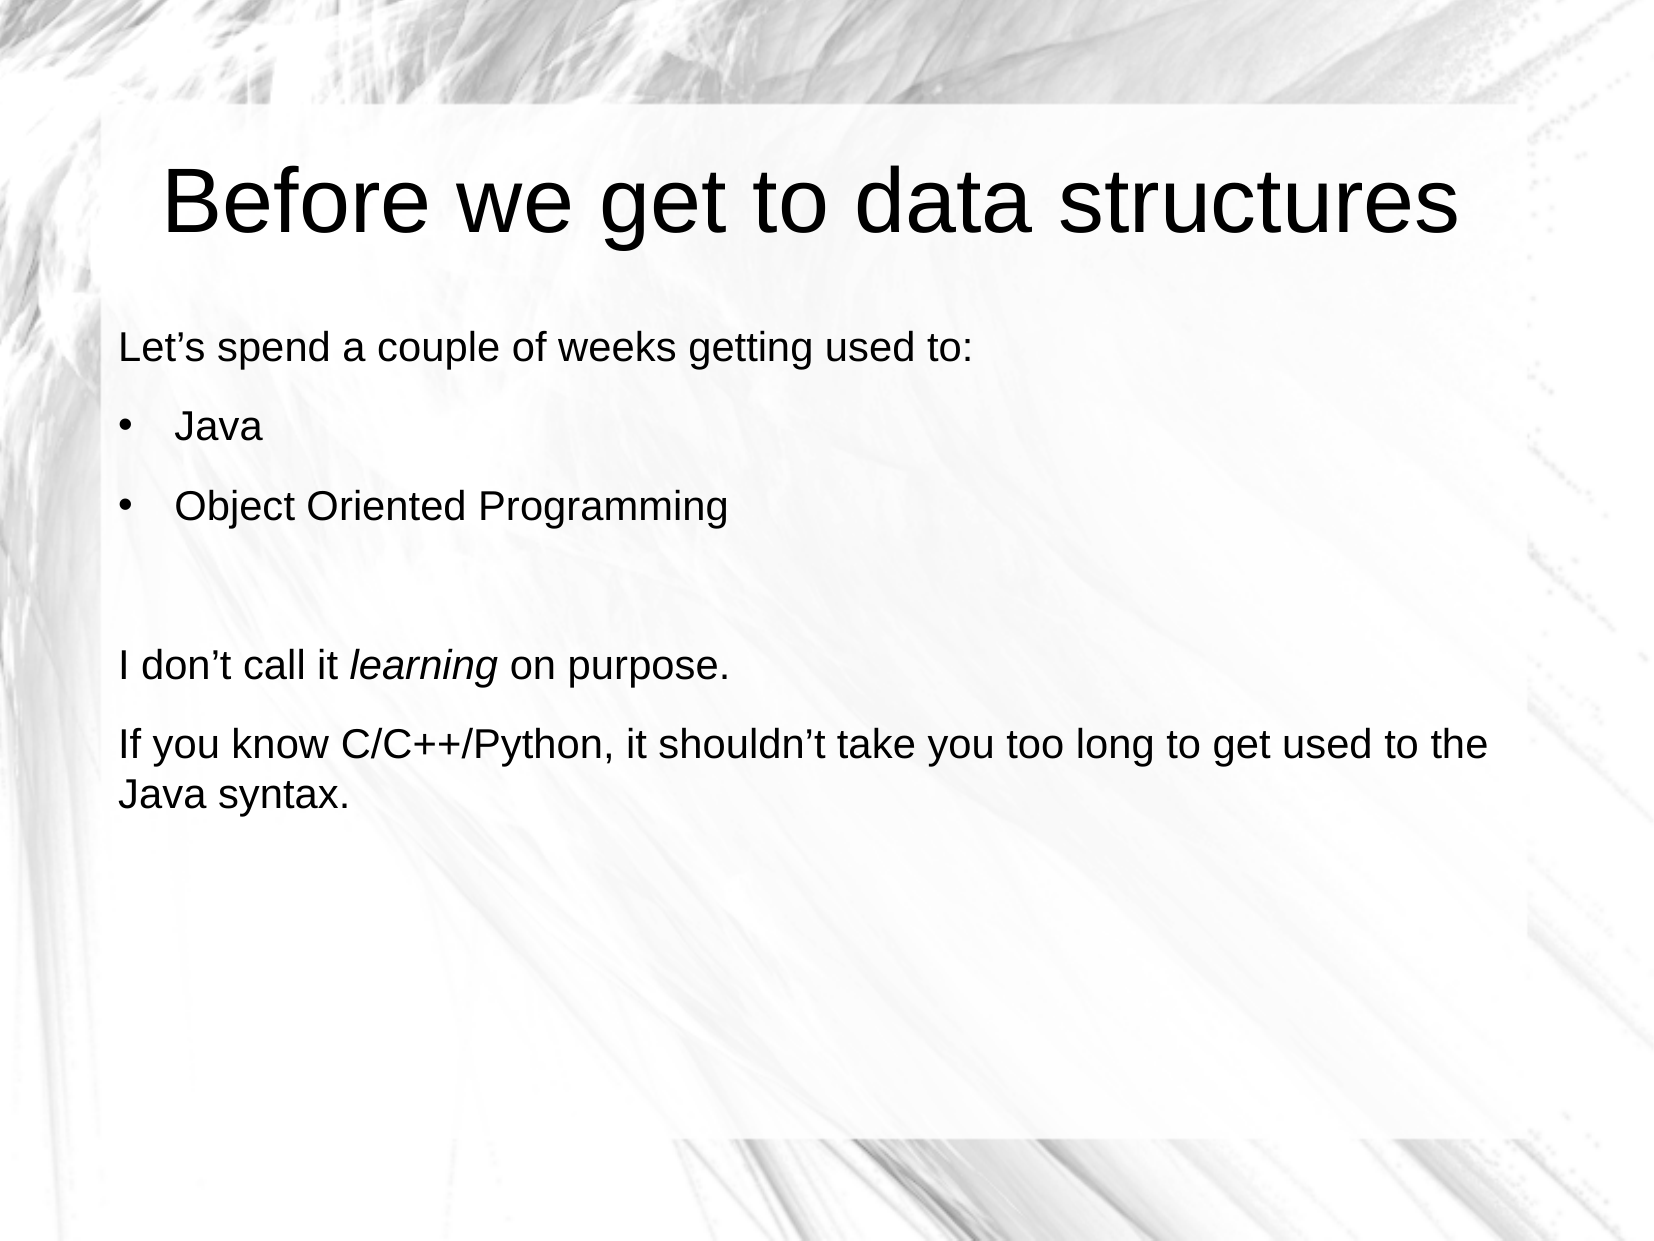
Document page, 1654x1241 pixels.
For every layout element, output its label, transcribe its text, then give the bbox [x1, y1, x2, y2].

picture [0, 0, 1654, 1241]
title Before we get to data structures [118, 112, 1506, 281]
list Let’s spend a couple of weeks getting used to: Java Object Oriented Programming I don’t call it learning on purpose. If you know C/C++/Python, it shouldn’t take you too long to get used to the Java syntax. [118, 319, 1571, 1102]
